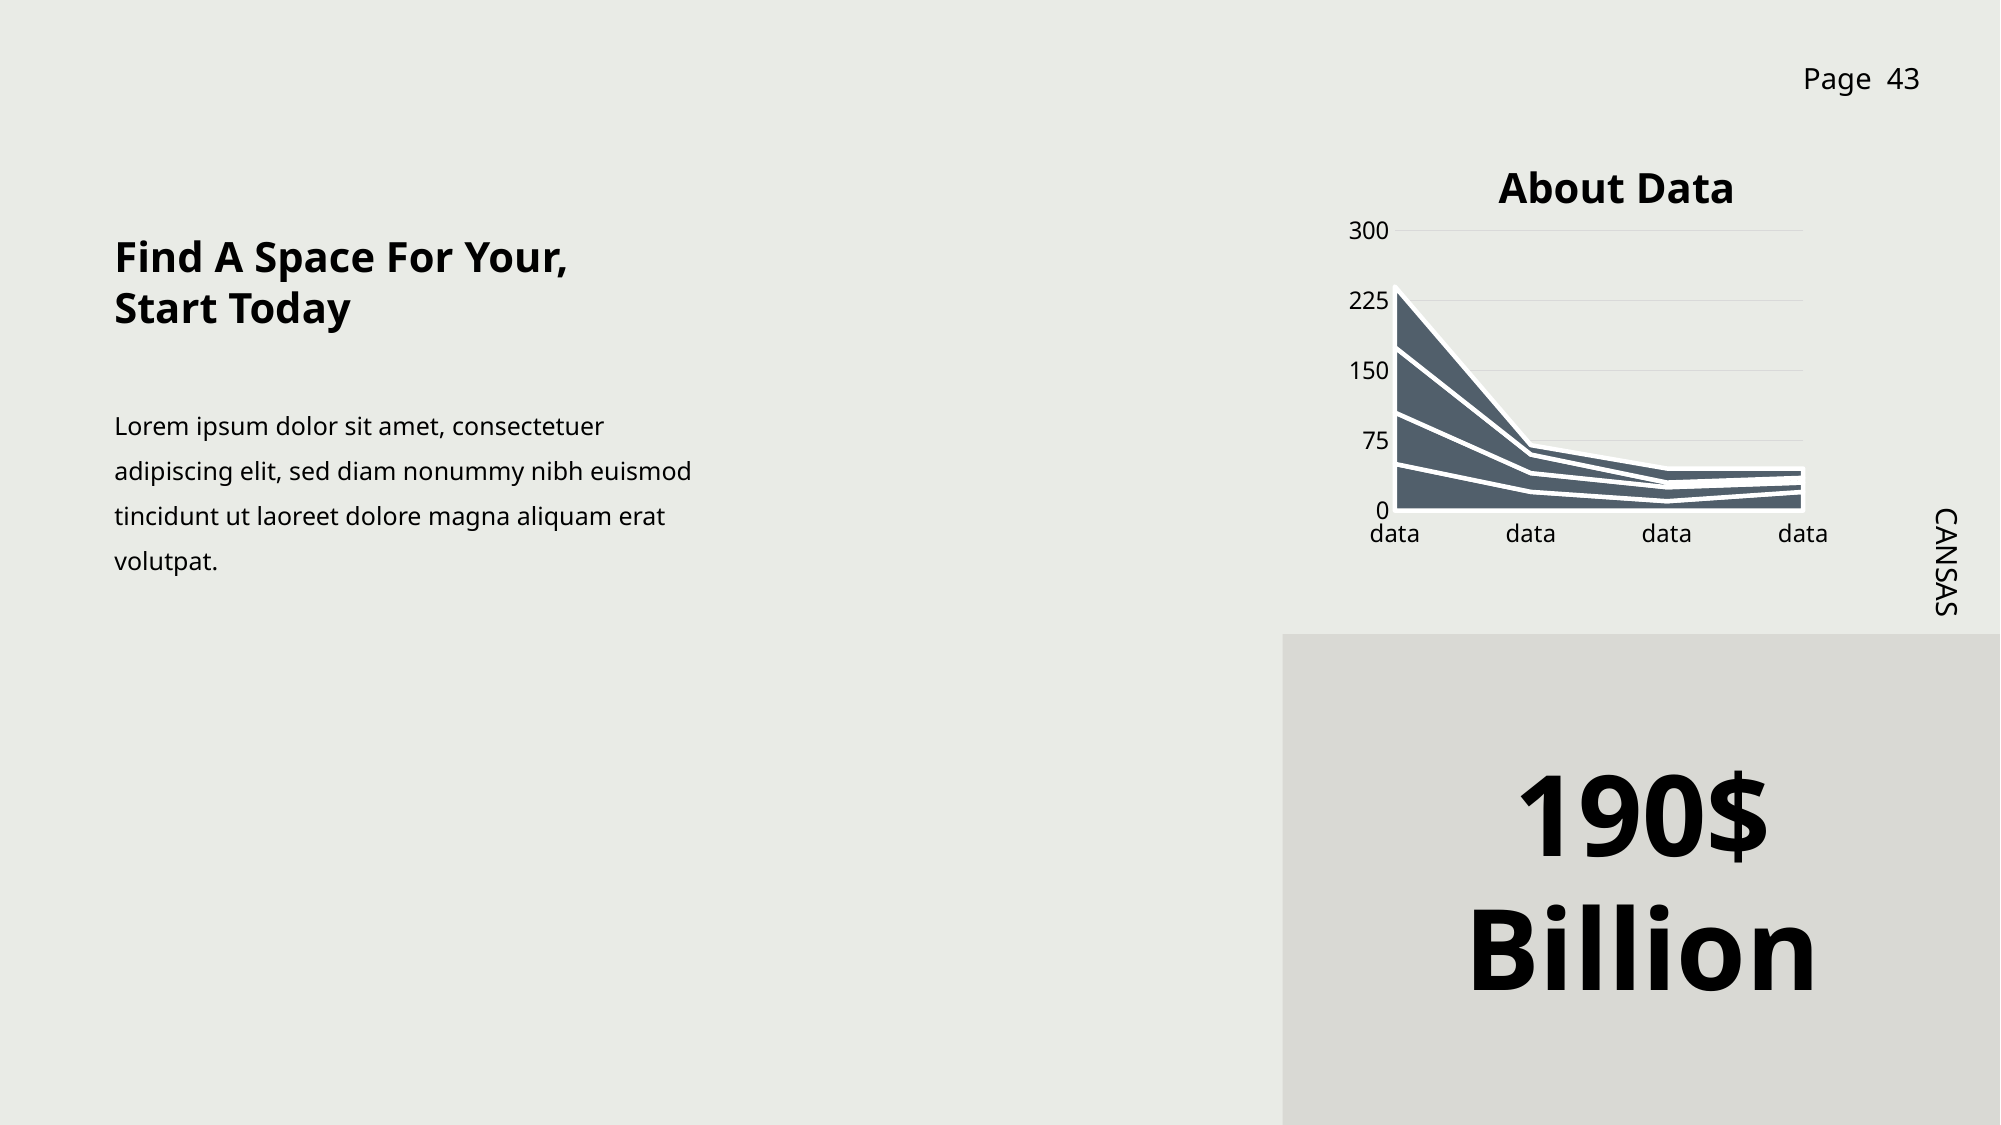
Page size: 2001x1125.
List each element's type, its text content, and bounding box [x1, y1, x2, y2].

text_box Lorem ipsum dolor sit amet, consectetuer adipiscing elit, sed diam nonummy nibh euismod tincidunt ut laoreet dolore magna aliquam erat volutpat. [99, 387, 715, 583]
text_box Find A Space For Your, Start Today [99, 223, 600, 339]
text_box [1348, 158, 1829, 563]
picture [0, 0, 2000, 1125]
